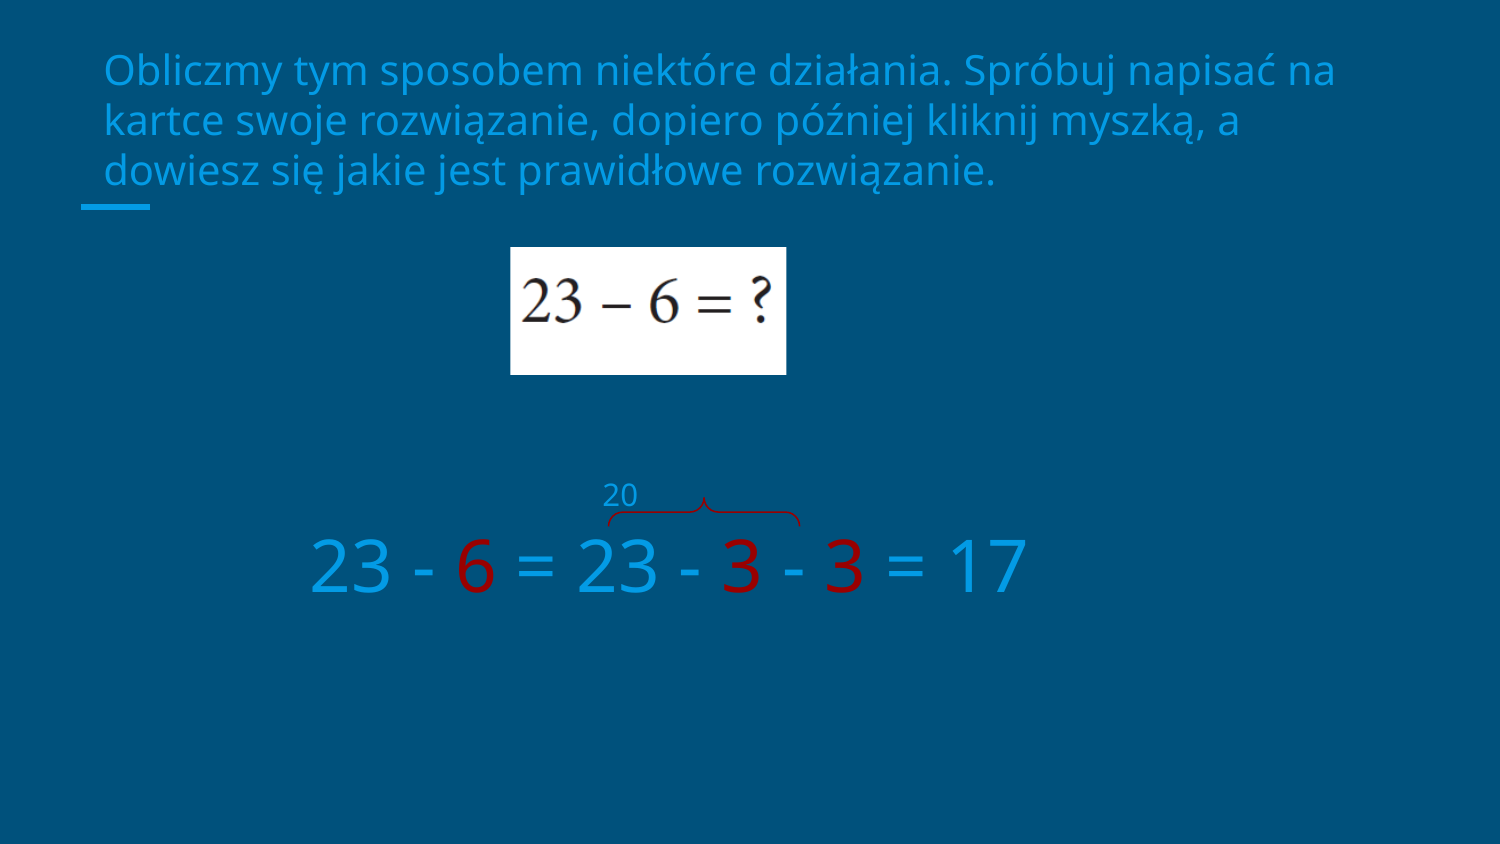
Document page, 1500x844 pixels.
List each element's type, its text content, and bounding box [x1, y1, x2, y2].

text_box Obliczmy tym sposobem niektóre działania. Spróbuj napisać na kartce swoje rozwiązanie, dopiero później kliknij myszką, a dowiesz się jakie jest prawidłowe rozwiązanie. [88, 28, 1387, 201]
text_box 20 23 - 6 = 23 - 3 - 3 = 17 [294, 429, 1169, 618]
text_box [608, 497, 800, 527]
picture [511, 248, 786, 374]
